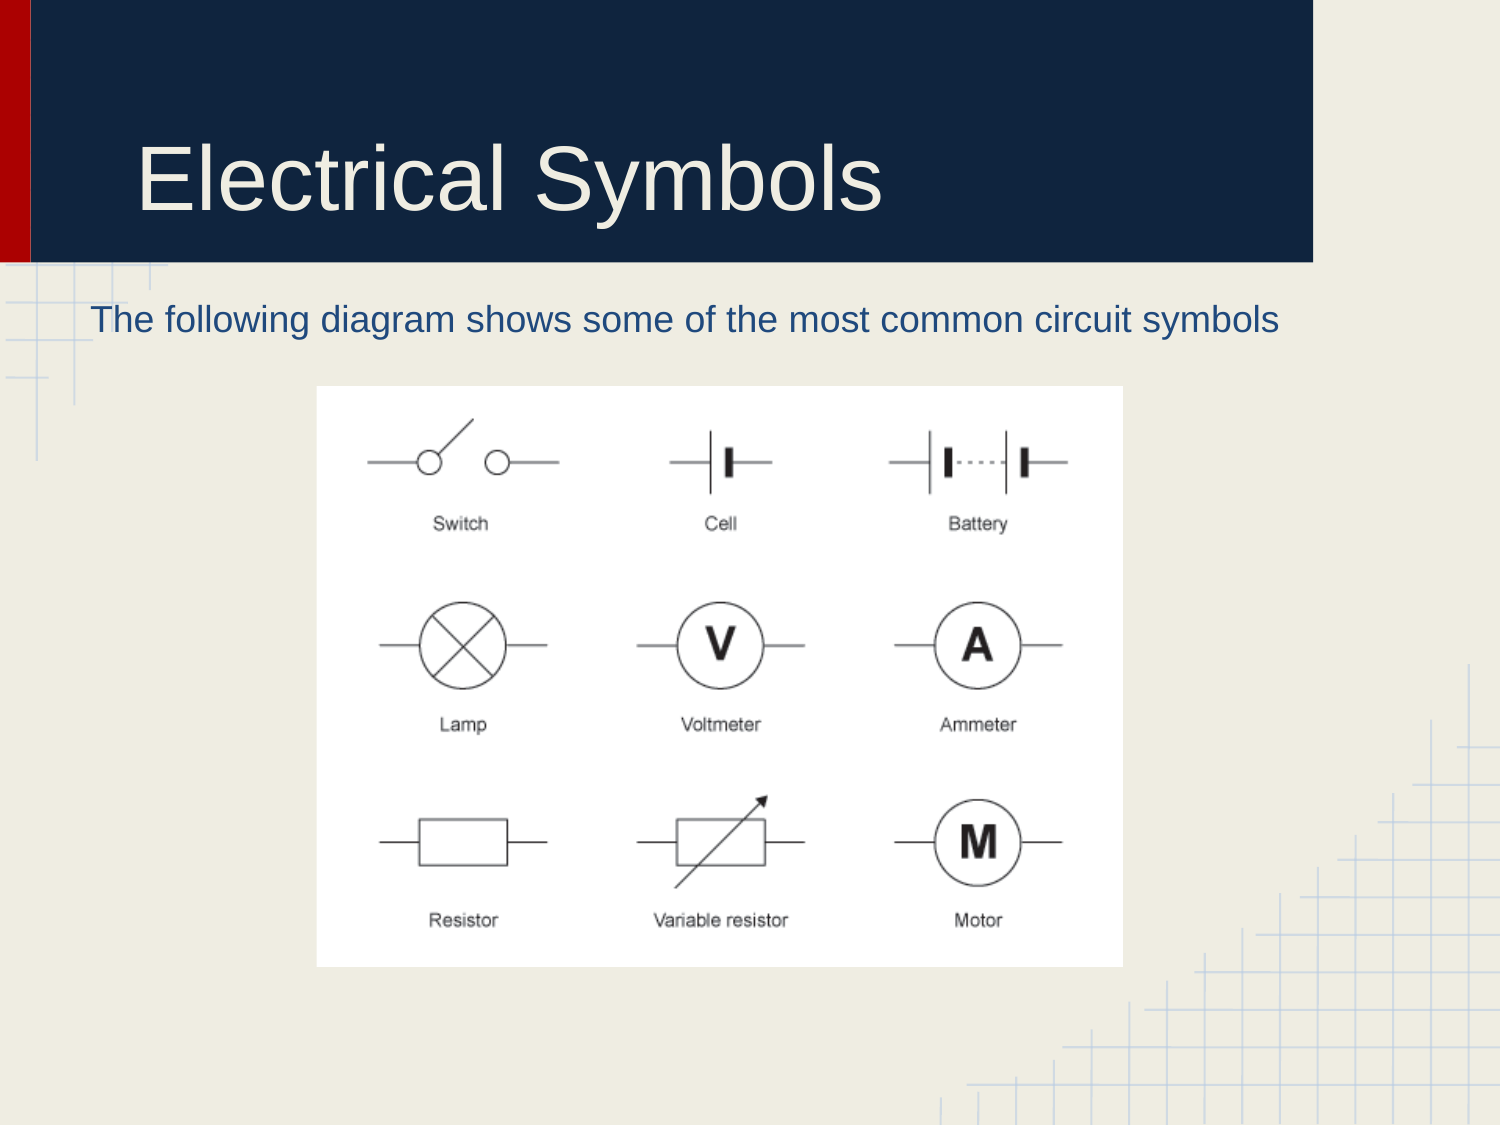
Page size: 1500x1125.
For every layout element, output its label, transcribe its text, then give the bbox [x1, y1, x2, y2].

title Electrical Symbols [75, 25, 1276, 244]
list The following diagram shows some of the most common circuit symbols [75, 279, 1425, 948]
text_box [316, 386, 1123, 967]
